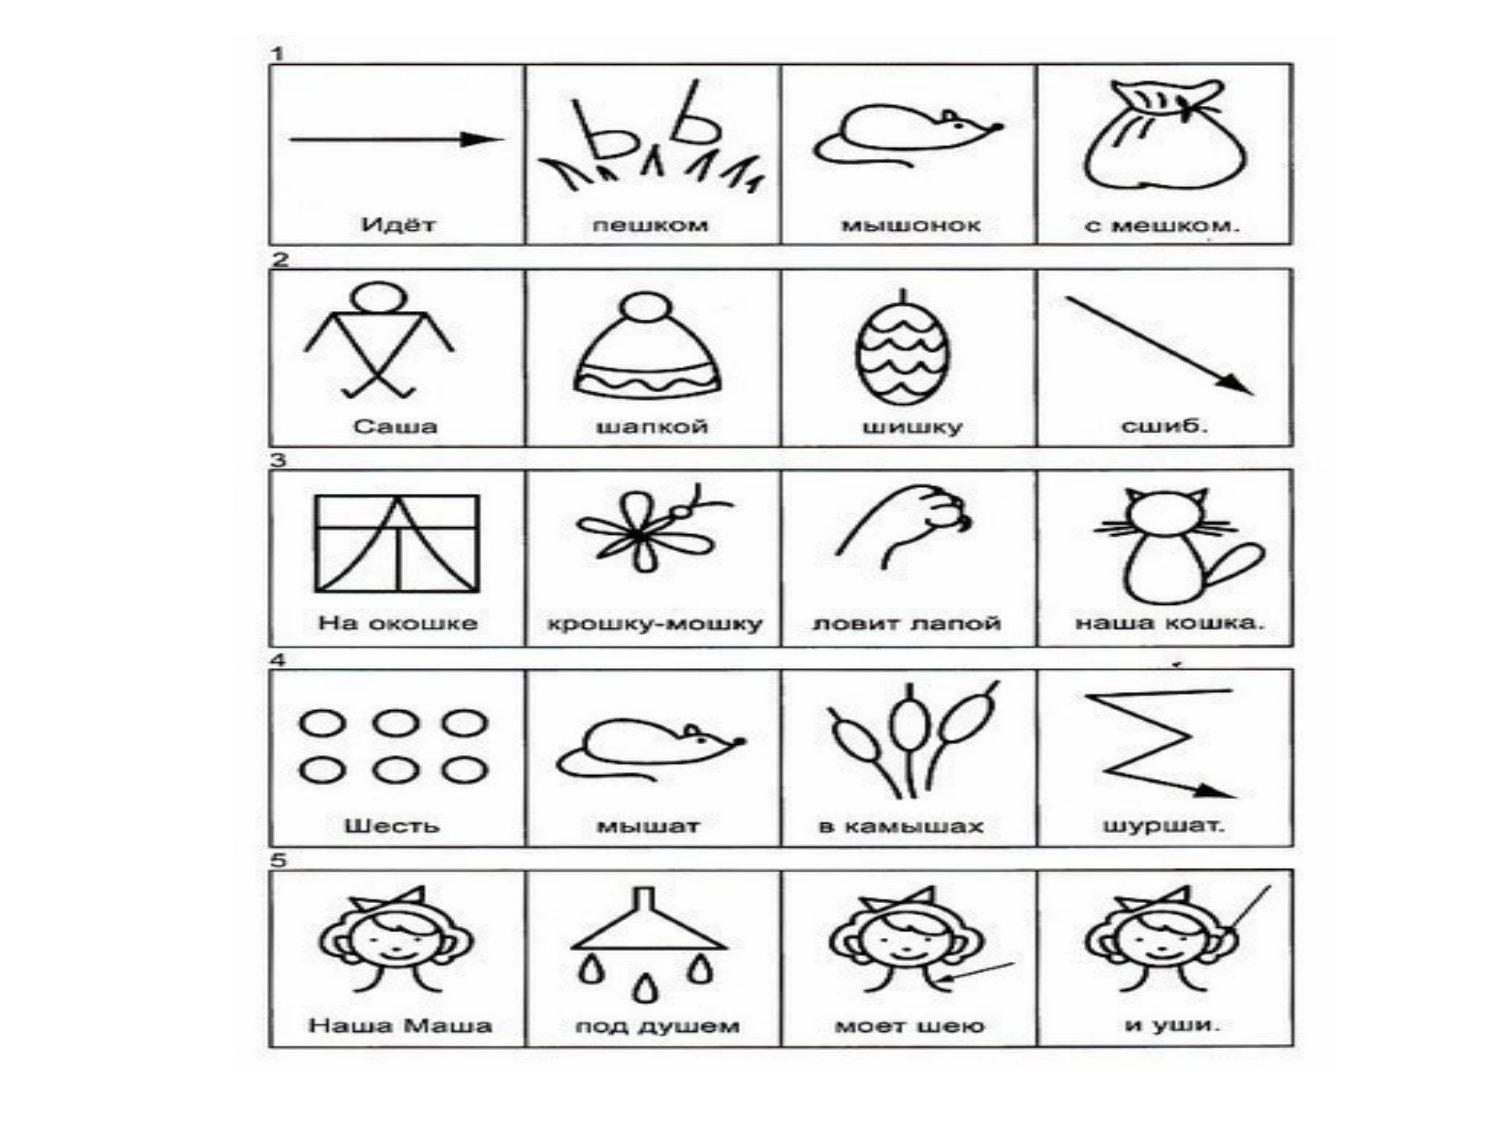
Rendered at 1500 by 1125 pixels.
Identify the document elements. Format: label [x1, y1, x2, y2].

picture [234, 34, 1337, 1067]
